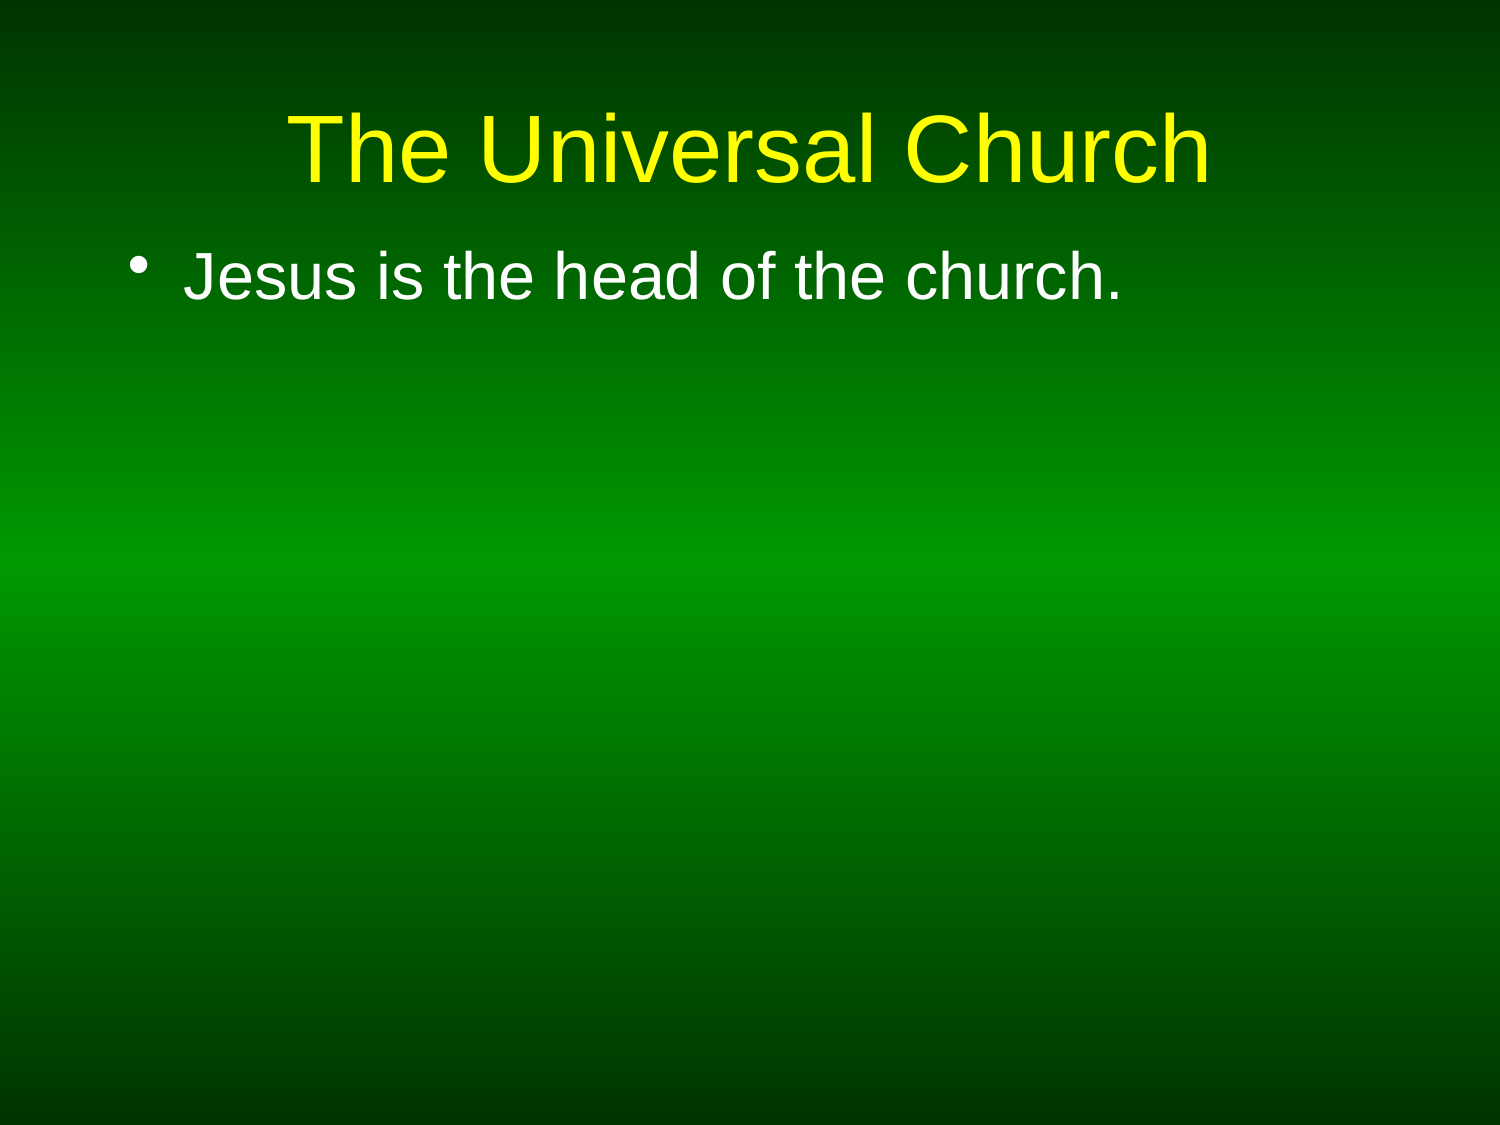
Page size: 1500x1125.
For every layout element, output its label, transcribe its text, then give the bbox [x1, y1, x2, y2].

list Jesus is the head of the church. [112, 224, 1463, 913]
title The Universal Church [37, 50, 1463, 238]
